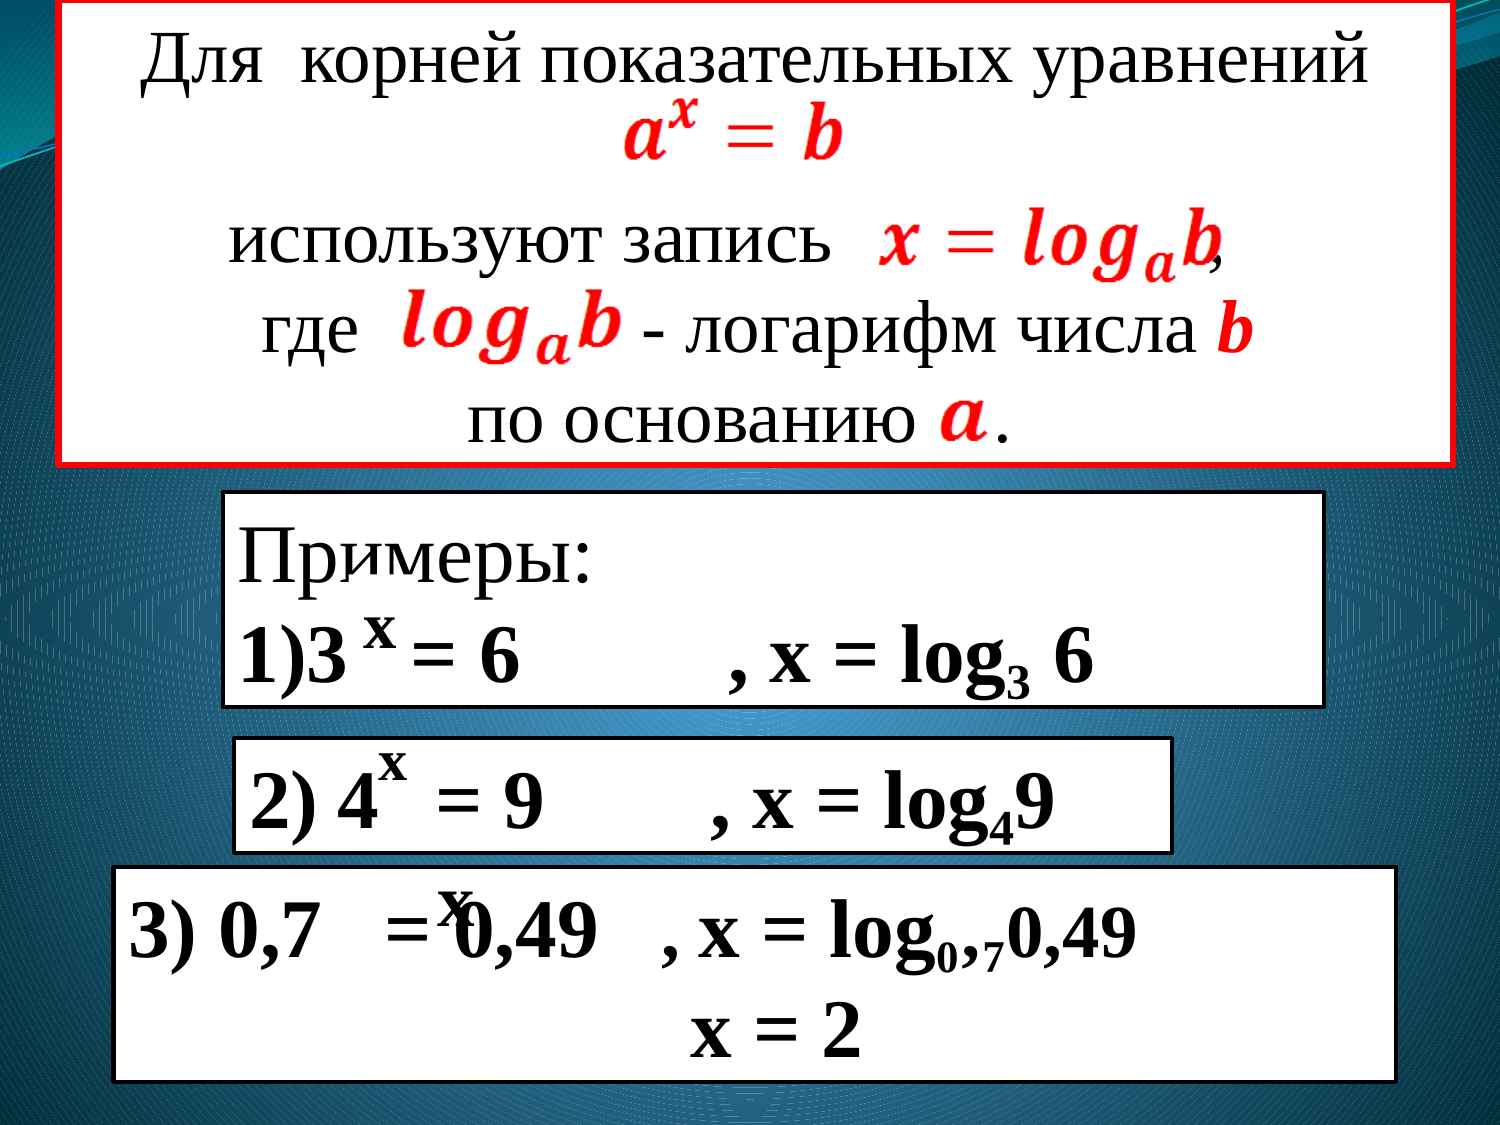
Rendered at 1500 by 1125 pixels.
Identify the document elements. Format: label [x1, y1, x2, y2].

text_box [222, 491, 1325, 710]
text_box [58, 0, 1454, 477]
text_box [234, 714, 1173, 842]
picture [398, 269, 626, 383]
text_box [222, 843, 1288, 1085]
